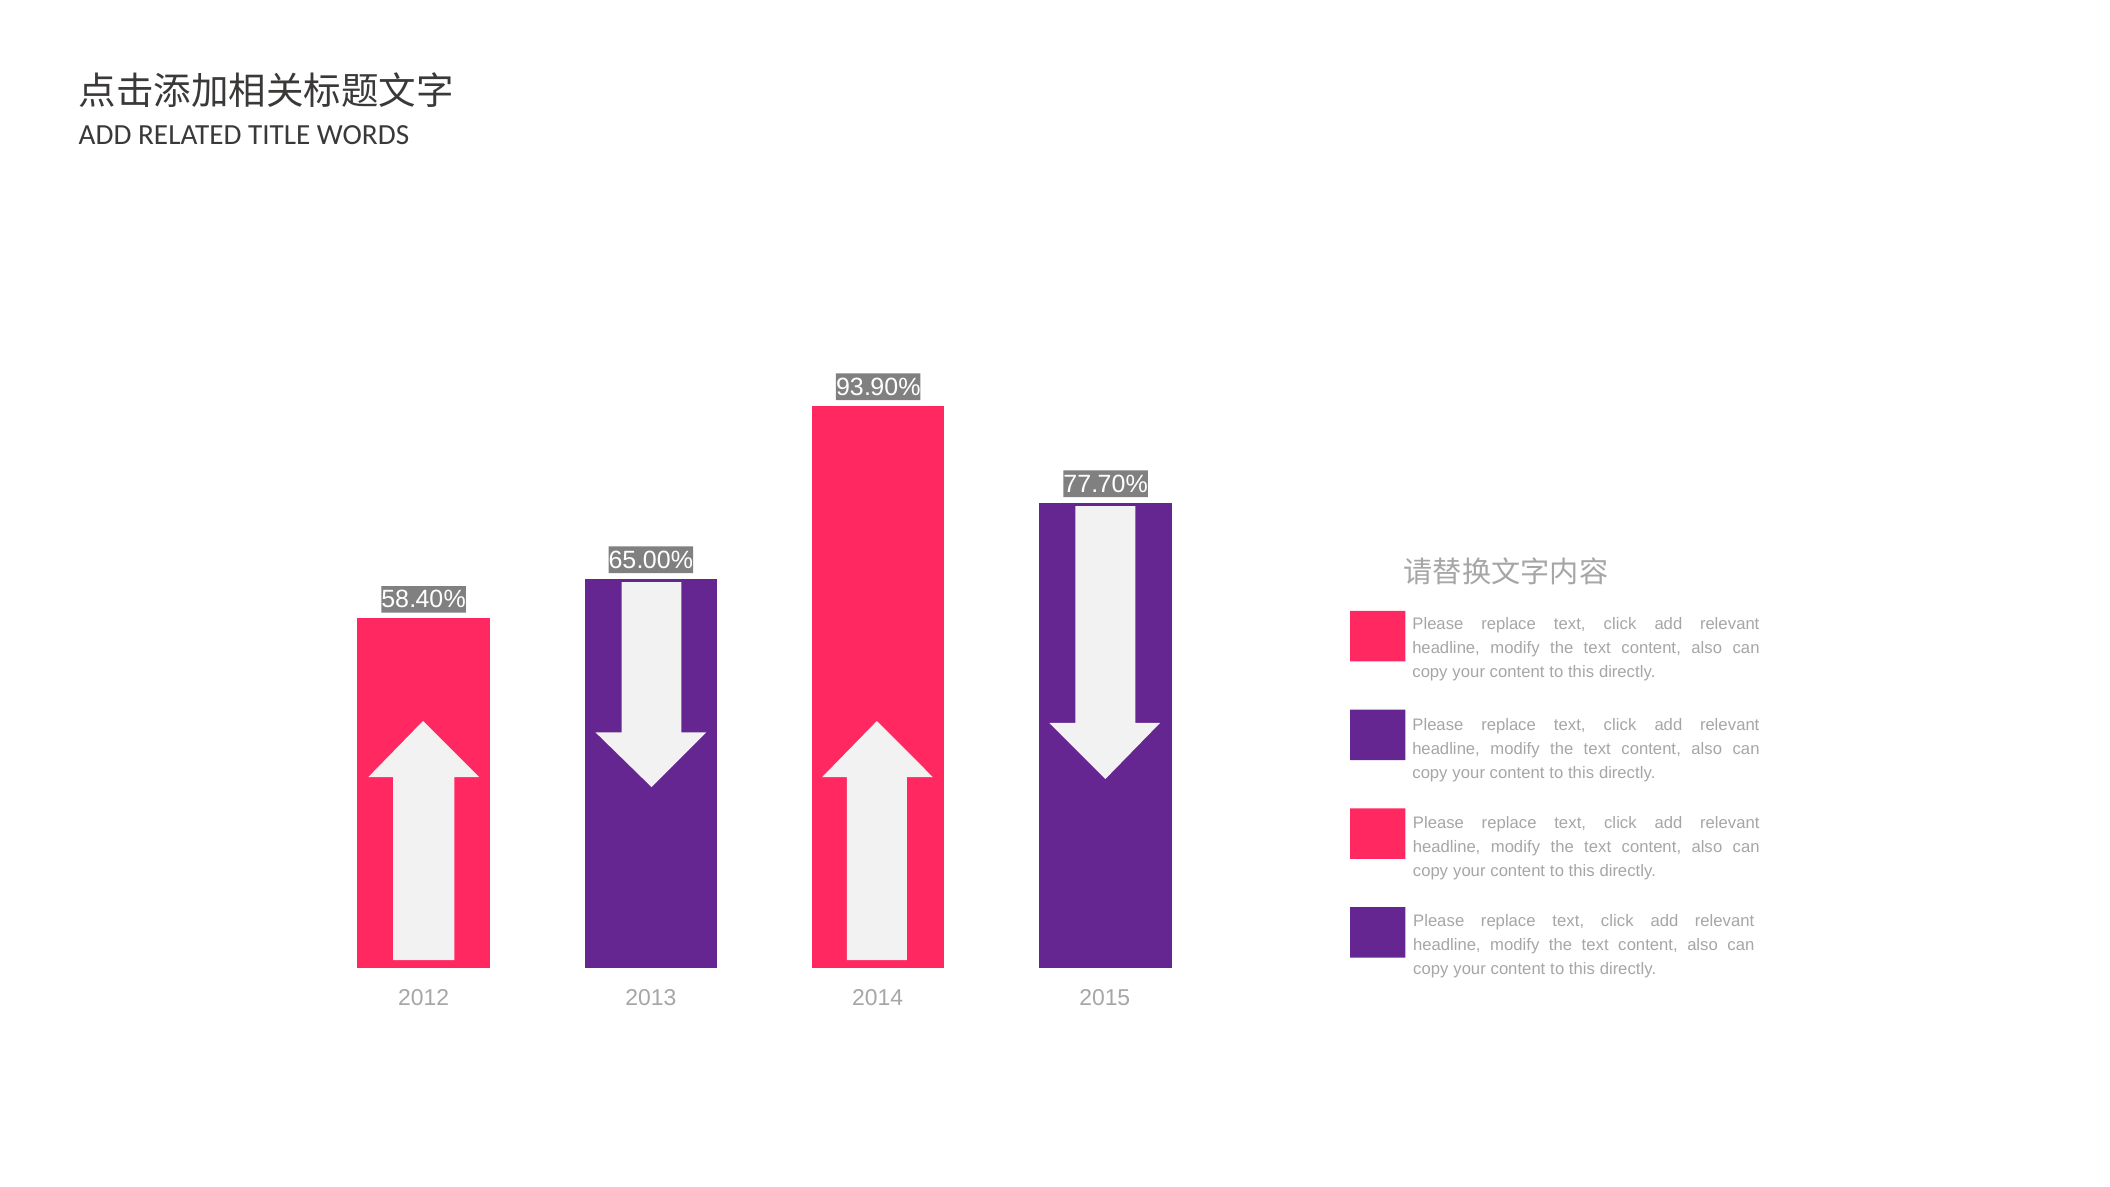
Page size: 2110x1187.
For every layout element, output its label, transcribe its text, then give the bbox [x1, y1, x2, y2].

text_box ADD RELATED TITLE WORDS [62, 107, 426, 159]
chart [290, 356, 1239, 981]
text_box [1349, 610, 1406, 662]
text_box 2015 [1033, 981, 1177, 1018]
text_box [1349, 906, 1406, 959]
text_box 点击添加相关标题文字 [62, 59, 470, 121]
text_box 2014 [805, 981, 950, 1018]
text_box 2013 [579, 981, 723, 1018]
text_box 请替换文字内容 [1403, 546, 1658, 589]
text_box Please replace text, click add relevant headline, modify the text content, also can copy your content to this directly. [1412, 609, 1760, 681]
text_box 2012 [352, 981, 496, 1018]
text_box Please replace text, click add relevant headline, modify the text content, also can copy your content to this directly. [1413, 905, 1755, 978]
text_box [1349, 807, 1406, 860]
text_box [1349, 709, 1406, 761]
text_box Please replace text, click add relevant headline, modify the text content, also can copy your content to this directly. [1412, 807, 1761, 880]
text_box Please replace text, click add relevant headline, modify the text content, also can copy your content to this directly. [1412, 709, 1760, 782]
